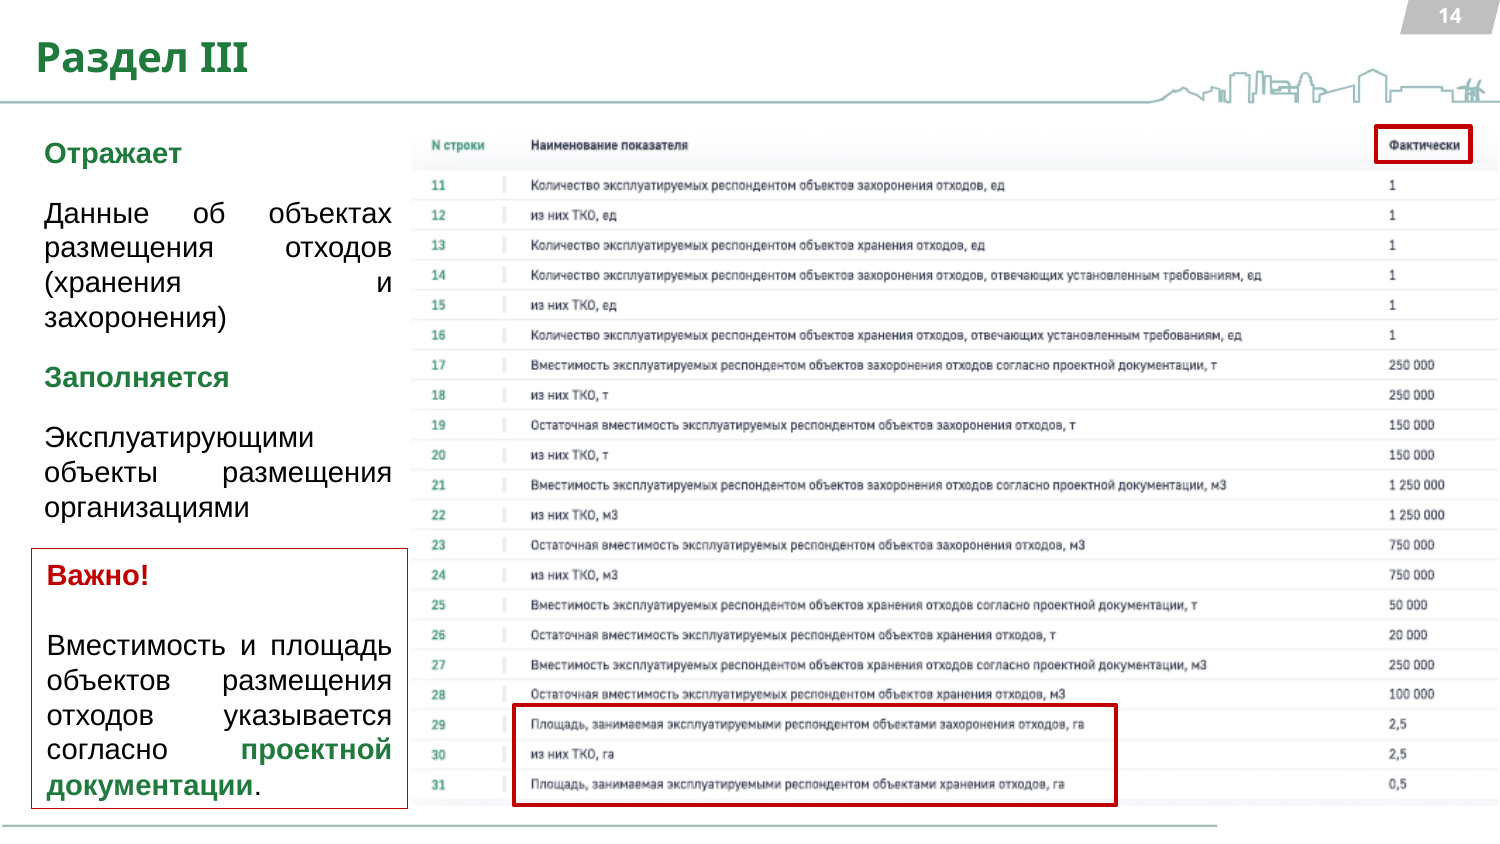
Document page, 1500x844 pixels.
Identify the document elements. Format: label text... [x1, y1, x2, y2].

text_box Важно! Вместимость и площадь объектов размещения отходов указывается согласно проектной документации. [31, 548, 407, 809]
text_box Раздел III [20, 23, 264, 89]
picture [0, 0, 1500, 844]
text_box Отражает Данные об объектах размещения отходов (хранения и захоронения) Заполняется Эксплуатирующими объекты размещения организациями [29, 126, 408, 531]
text_box 13 [1400, 0, 1500, 35]
